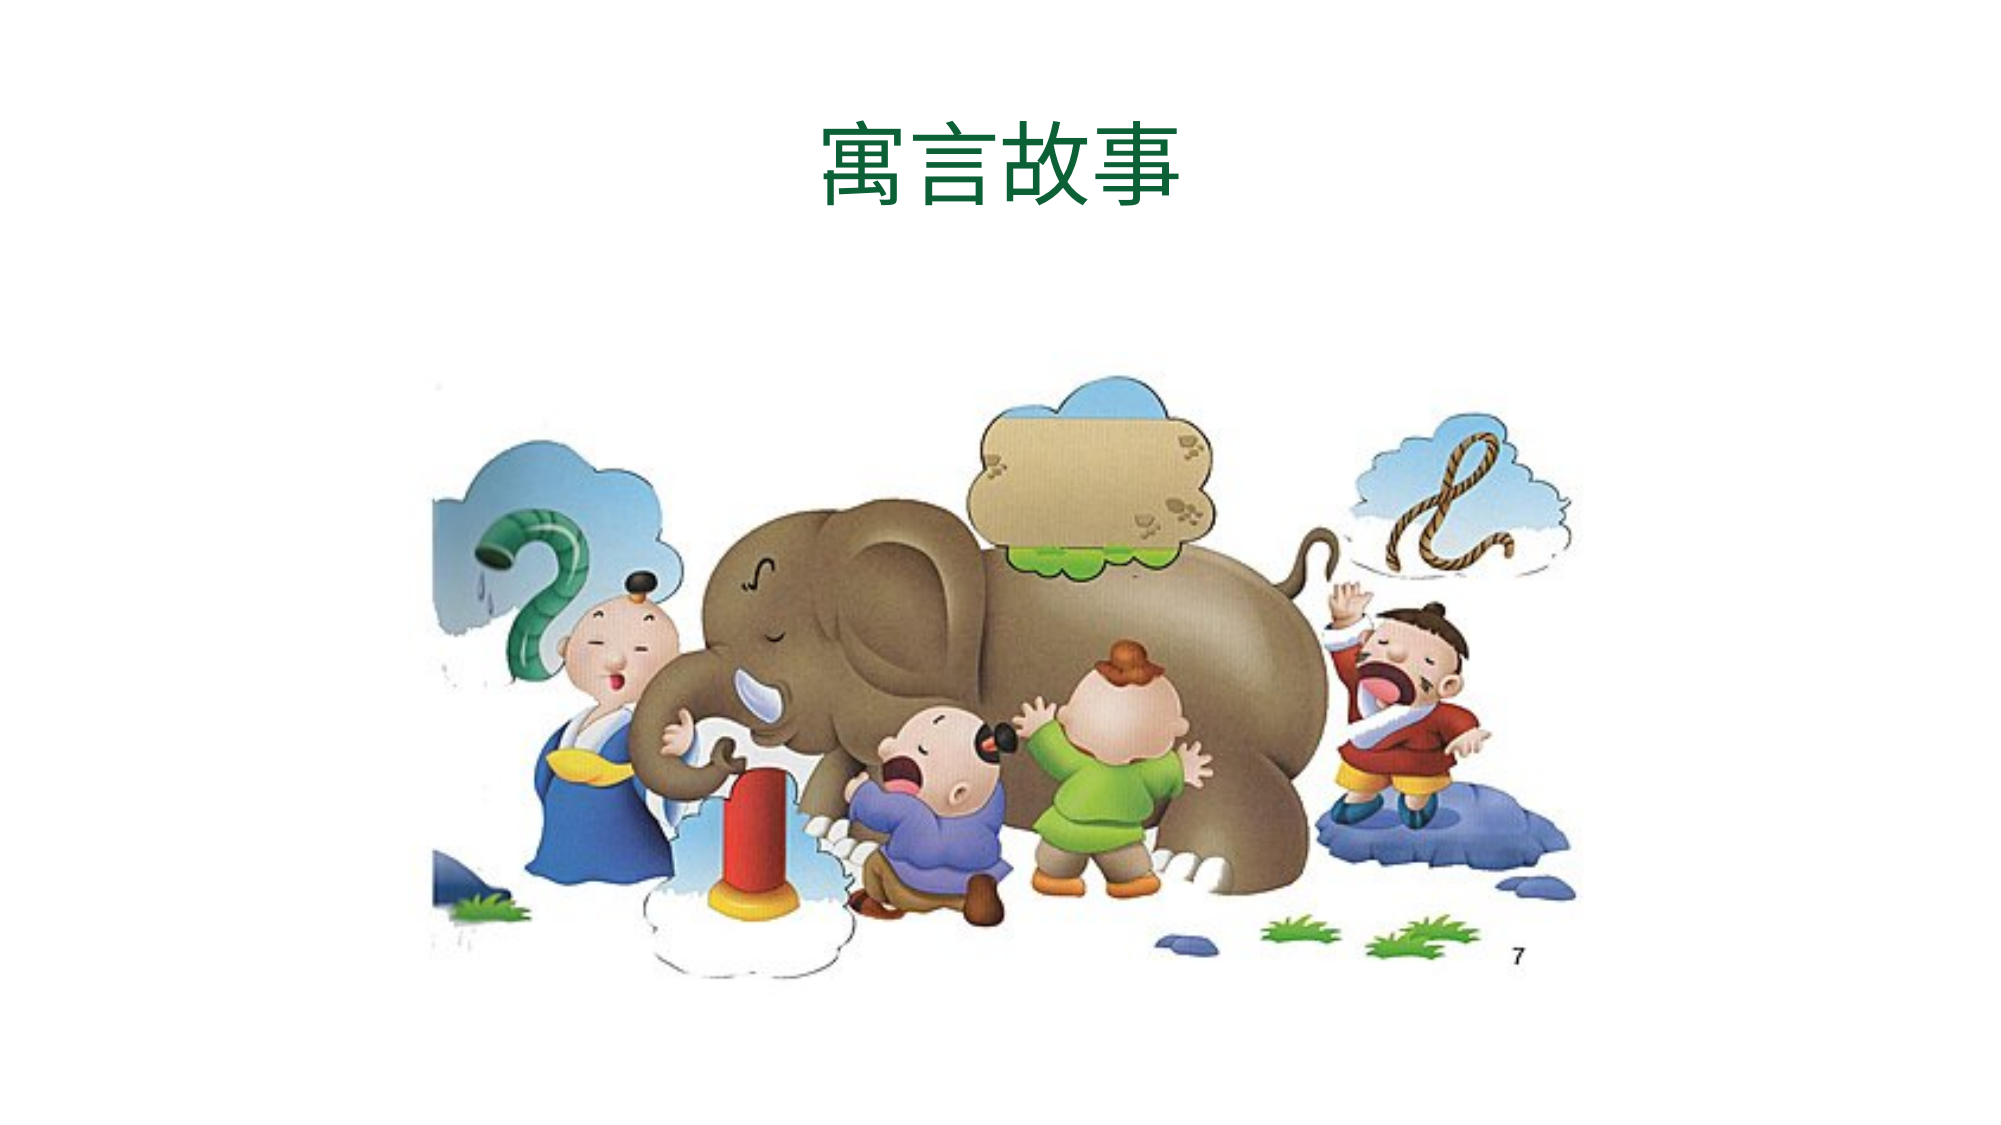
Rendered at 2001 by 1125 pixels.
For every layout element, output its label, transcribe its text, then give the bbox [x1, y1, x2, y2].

picture [407, 277, 1593, 1041]
title 寓言故事 [137, 59, 1863, 278]
